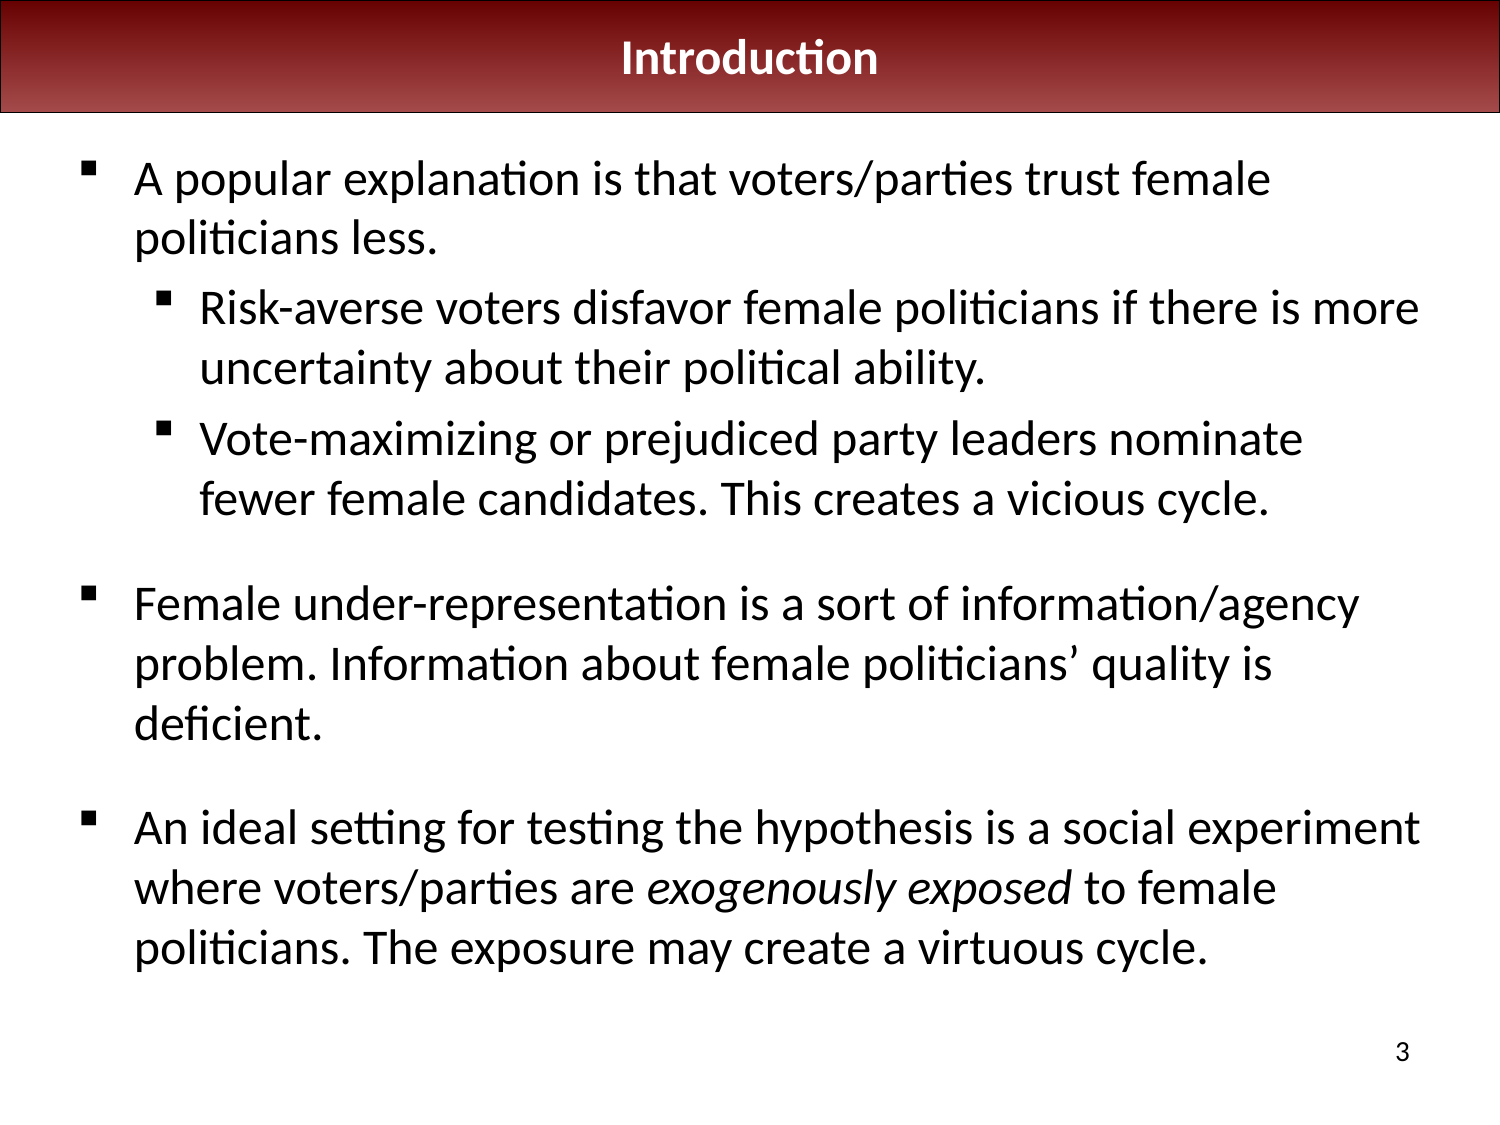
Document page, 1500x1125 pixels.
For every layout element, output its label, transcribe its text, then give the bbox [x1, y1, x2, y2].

title Introduction [74, 37, 1426, 72]
list A popular explanation is that voters/parties trust female politicians less. Risk-averse voters disfavor female politicians if there is more uncertainty about their political ability. Vote-maximizing or prejudiced party leaders nominate fewer female candidates. This creates a vicious cycle. Female under-representation is a sort of information/agency problem. Information about female politicians’ quality is deficient. An ideal setting for testing the hypothesis is a social experiment where voters/parties are exogenously exposed to female politicians. The exposure may create a virtuous cycle. [62, 137, 1438, 1051]
slide_number 3 [1074, 1024, 1426, 1103]
